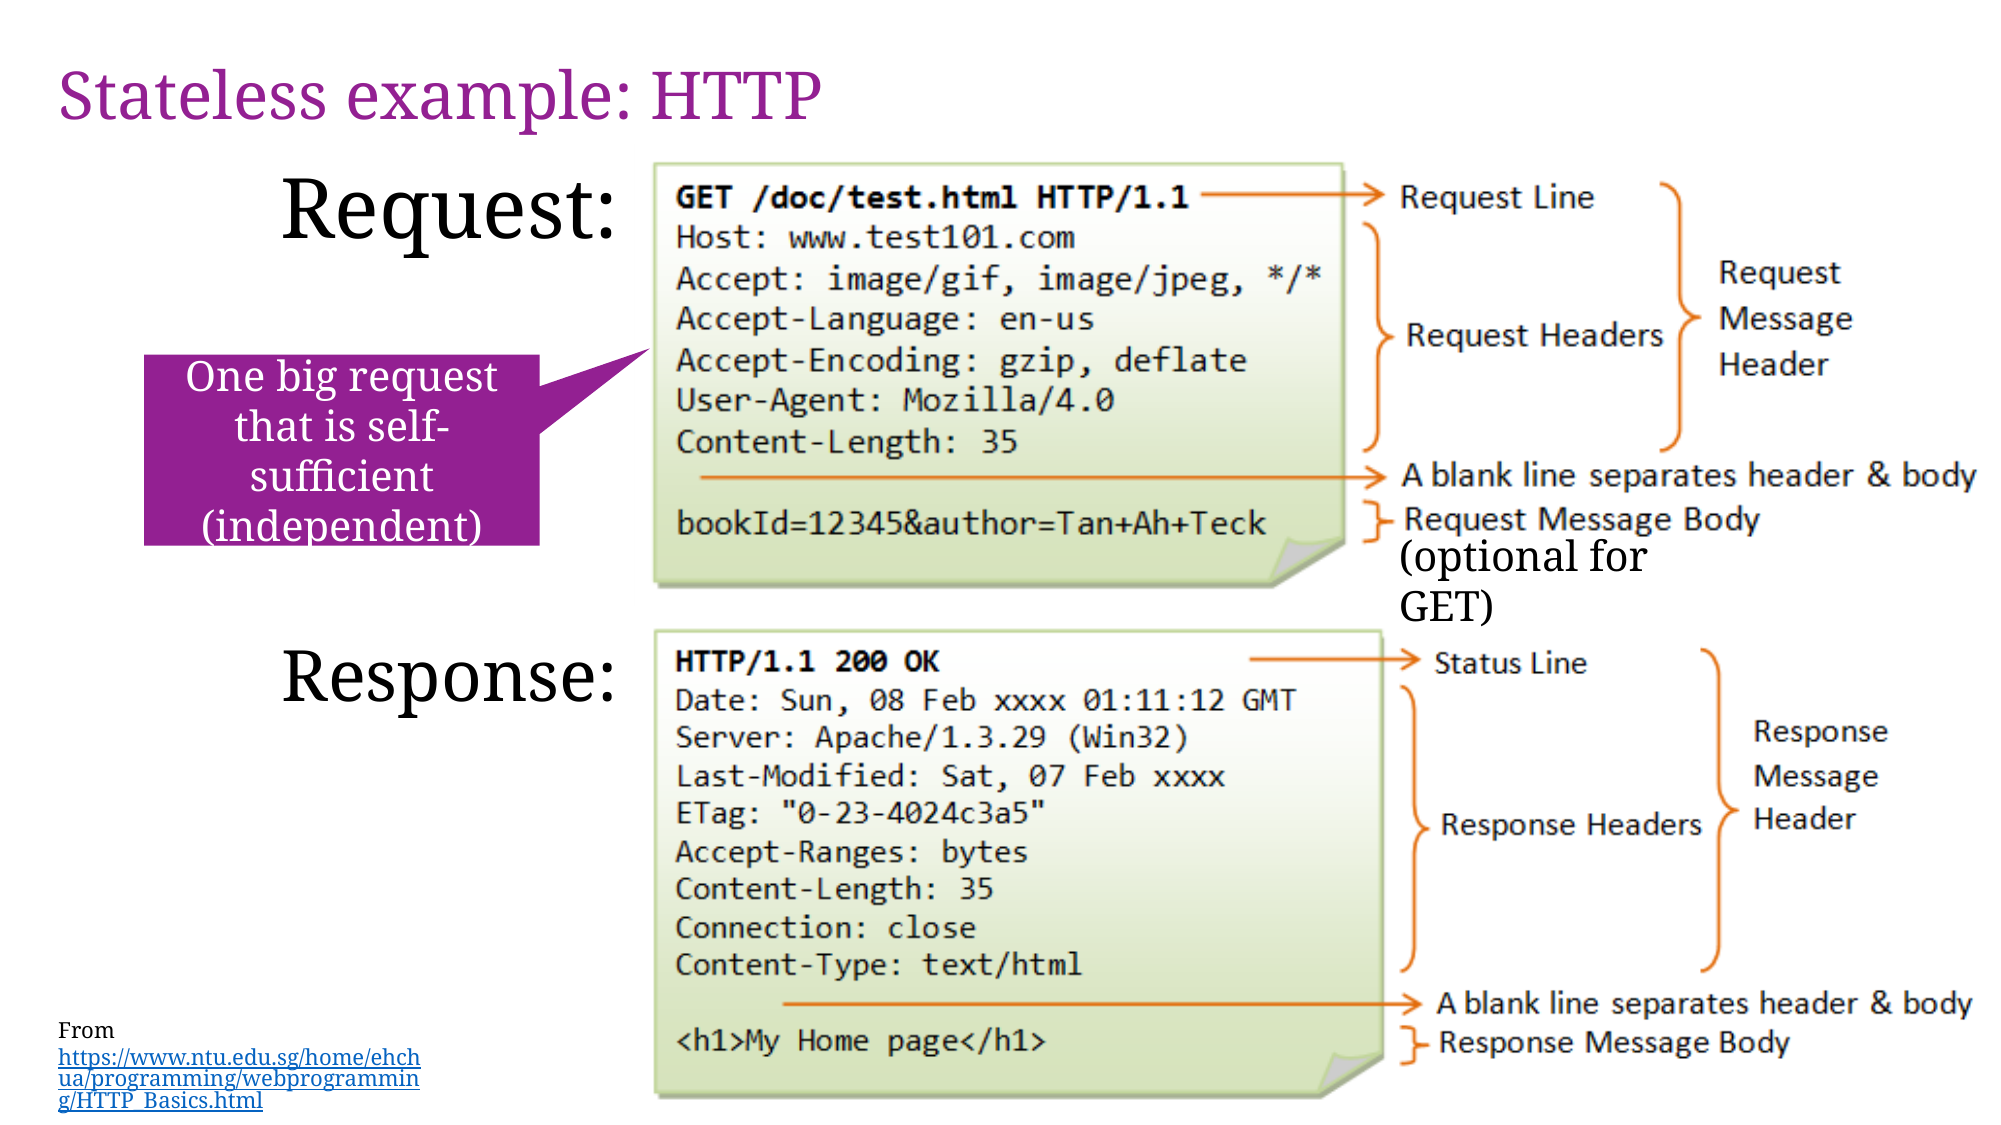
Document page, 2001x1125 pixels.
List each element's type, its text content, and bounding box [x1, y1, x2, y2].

picture [633, 144, 2000, 1125]
title Stateless example: HTTP [43, 25, 885, 171]
list From https://www.ntu.edu.sg/home/ehchua/programming/webprogramming/HTTP_Basics.html [43, 1012, 439, 1103]
text_box Response: [263, 606, 633, 752]
text_box One big request that is self-sufficient (independent) [143, 353, 633, 547]
text_box Request: [263, 139, 634, 285]
